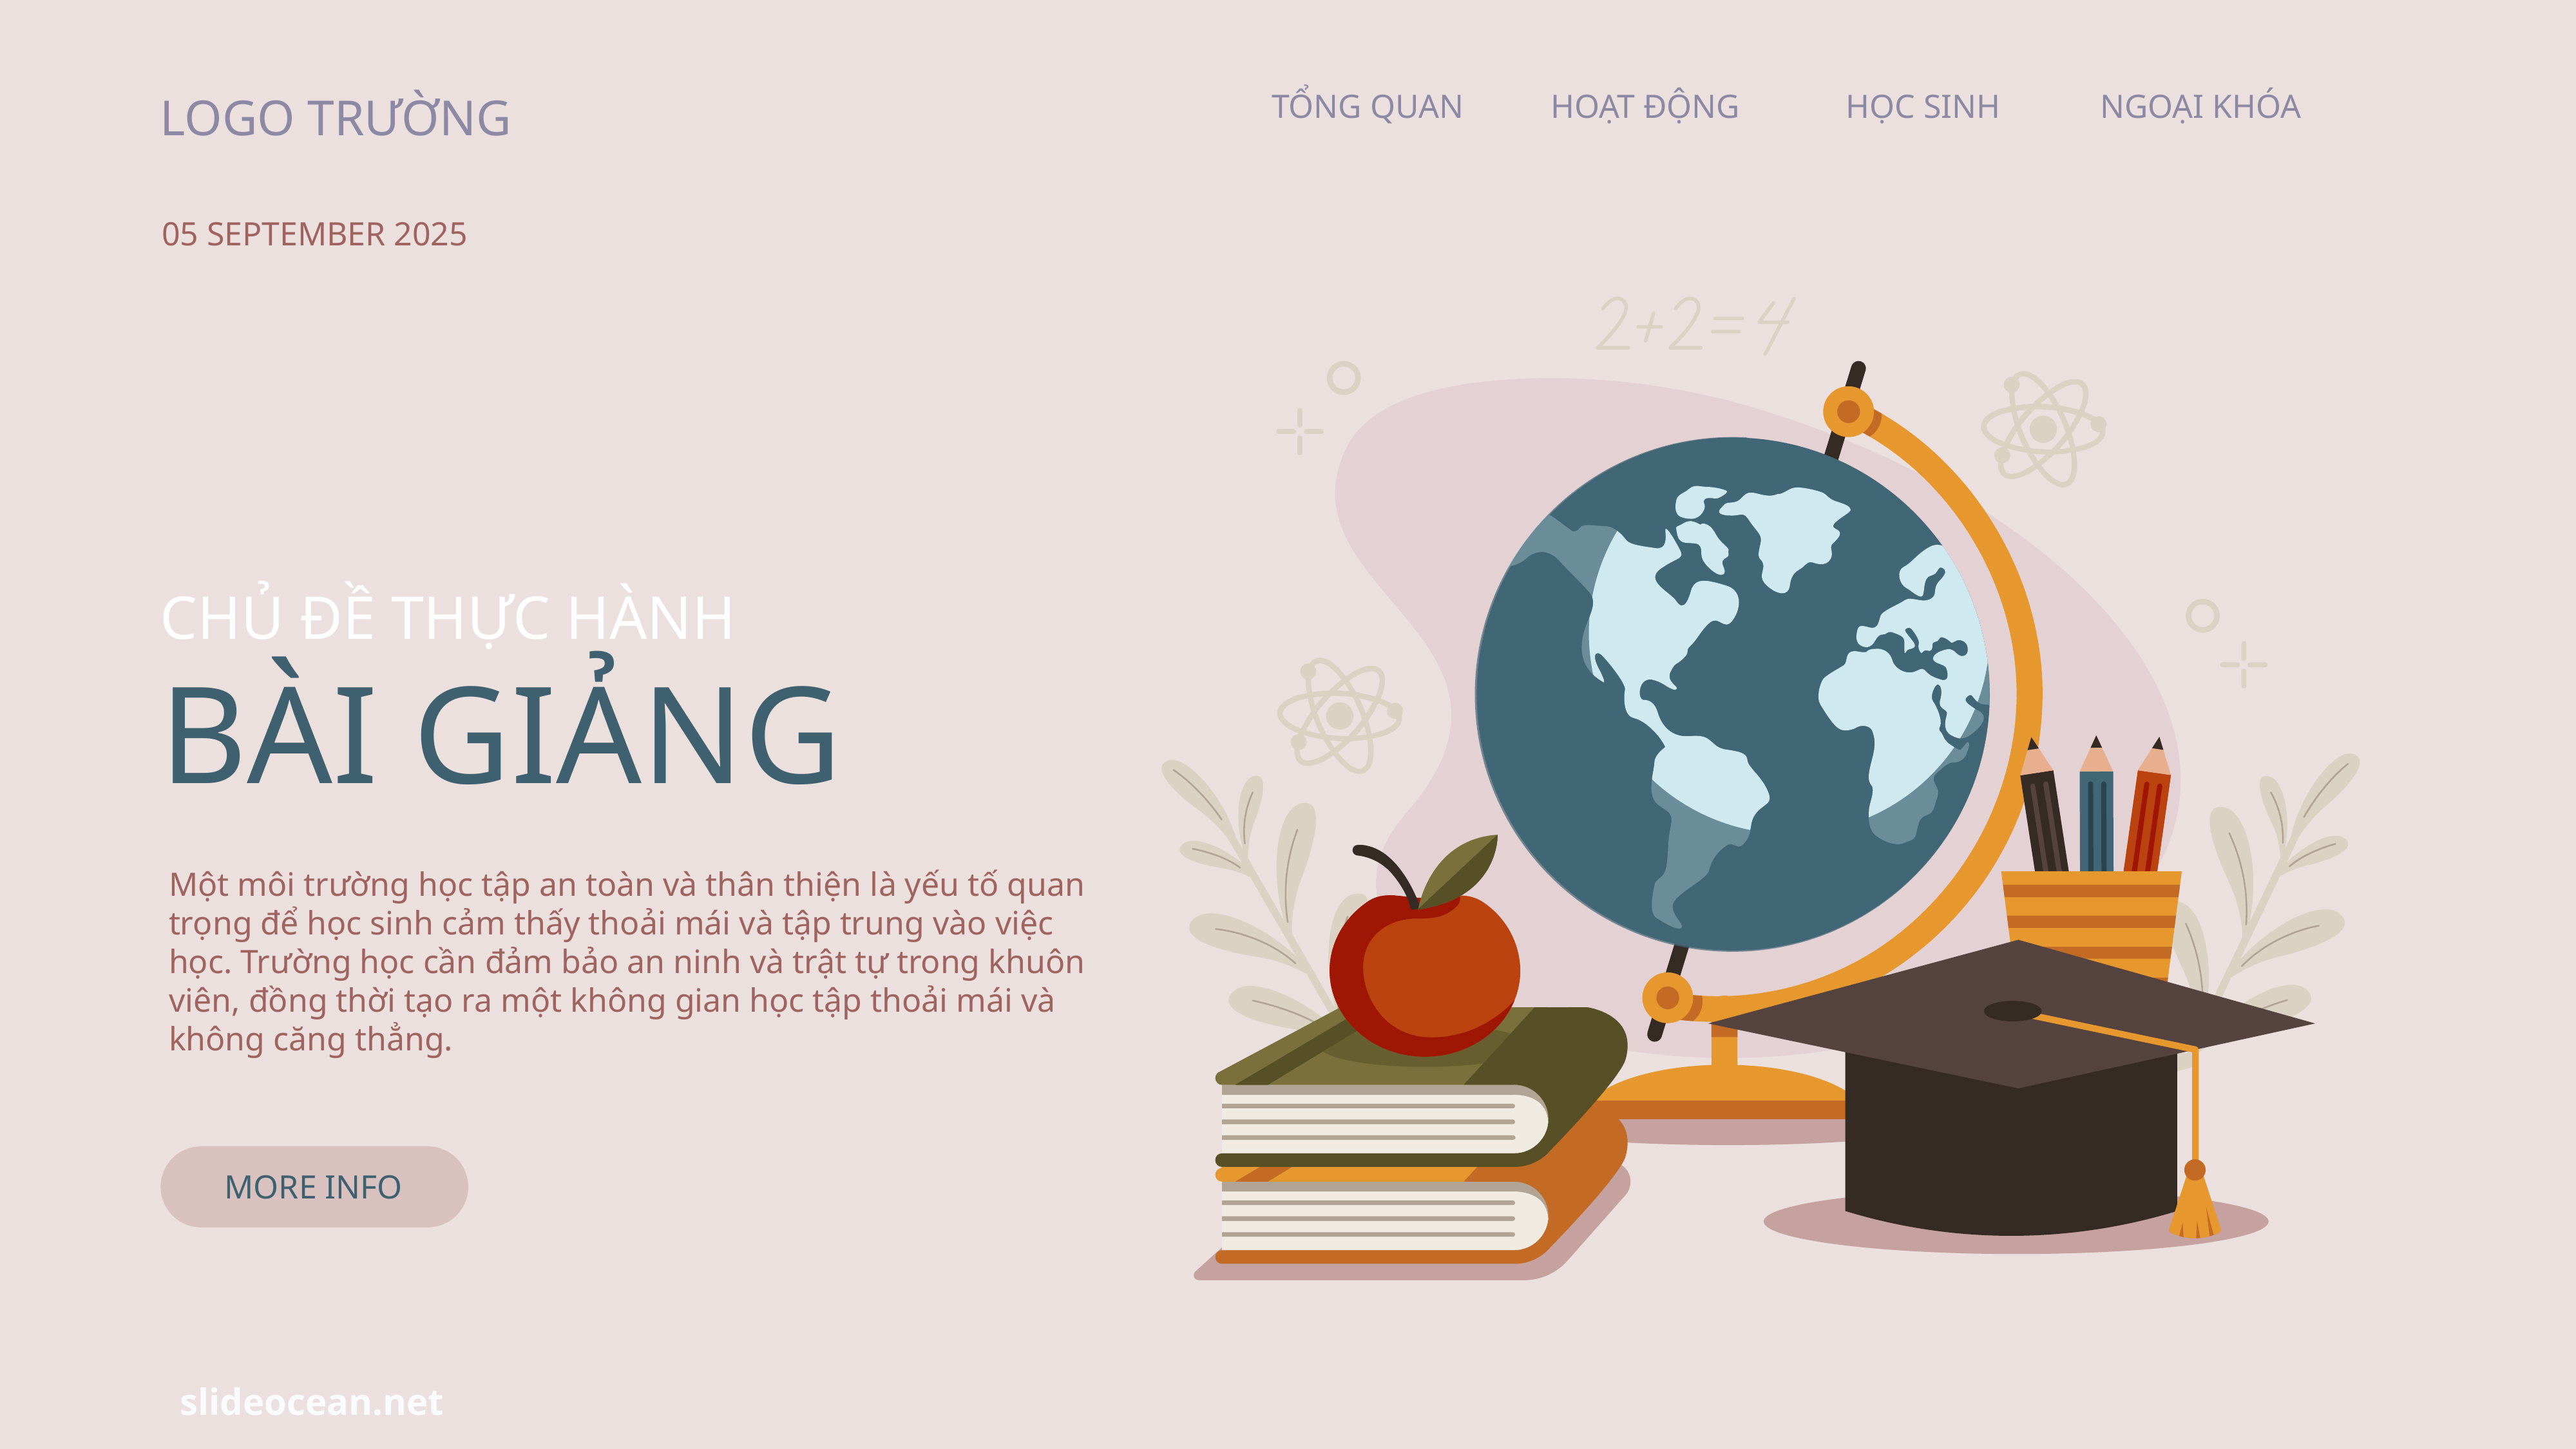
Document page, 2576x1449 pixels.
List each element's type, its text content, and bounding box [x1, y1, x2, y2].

text_box HOẠT ĐỘNG [1515, 81, 1776, 129]
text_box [142, 82, 1335, 1227]
text_box NGOẠI KHÓA [2070, 81, 2331, 129]
text_box TỔNG QUAN [1237, 81, 1498, 129]
text_box HỌC SINH [1793, 81, 2054, 129]
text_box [1161, 296, 2360, 1280]
text_box [0, 0, 2576, 1449]
text_box slideocean.net [170, 1374, 454, 1428]
